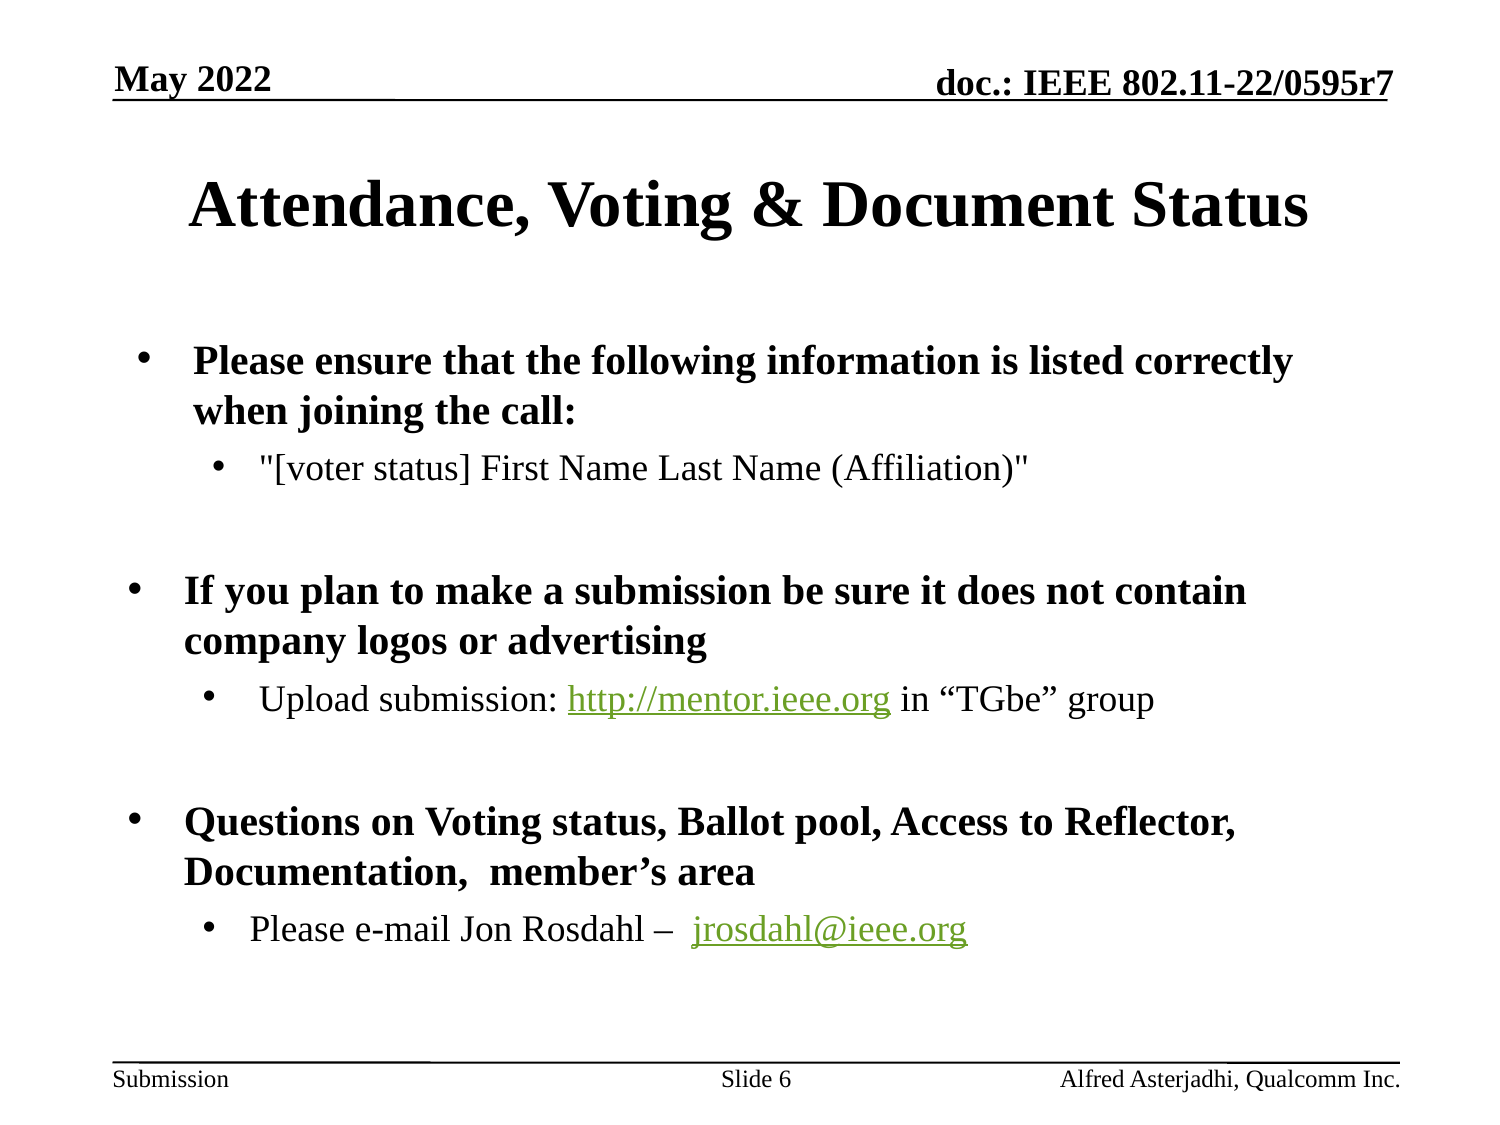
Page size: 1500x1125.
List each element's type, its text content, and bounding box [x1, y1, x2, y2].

slide_number Slide 6 [712, 1061, 800, 1123]
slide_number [114, 54, 423, 100]
title Attendance, Voting & Document Status [112, 112, 1388, 288]
footer Alfred Asterjadhi, Qualcomm Inc. [878, 1061, 1402, 1093]
list Please ensure that the following information is listed correctly when joining the call: "[voter status] First Name Last Name (Affiliation)" If you plan to make a submission be sure it does not contain company logos or advertising Upload submission: http://mentor.ieee.org in “TGbe” group Questions on Voting status, Ballot pool, Access to Reflector, Documentation, member’s area Please e-mail Jon Rosdahl – jrosdahl@ieee.org [112, 324, 1388, 1038]
